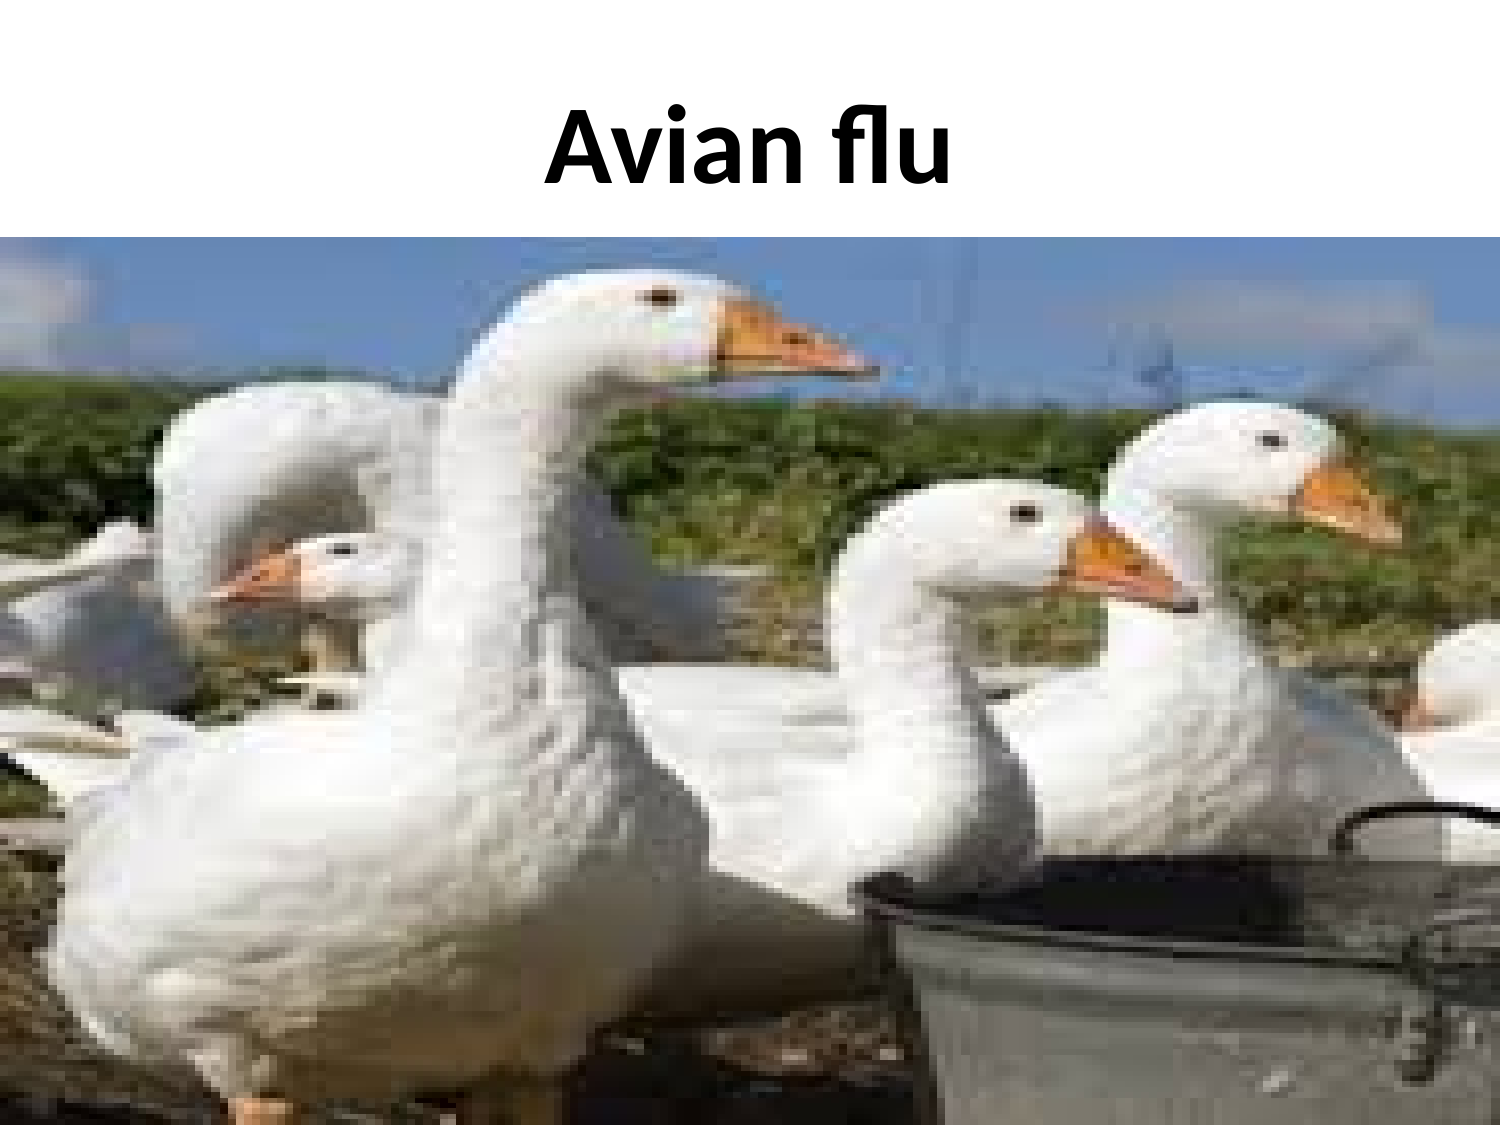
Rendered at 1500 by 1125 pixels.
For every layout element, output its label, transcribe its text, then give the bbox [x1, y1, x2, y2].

title Avian flu [75, 45, 1425, 233]
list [0, 237, 1500, 1125]
